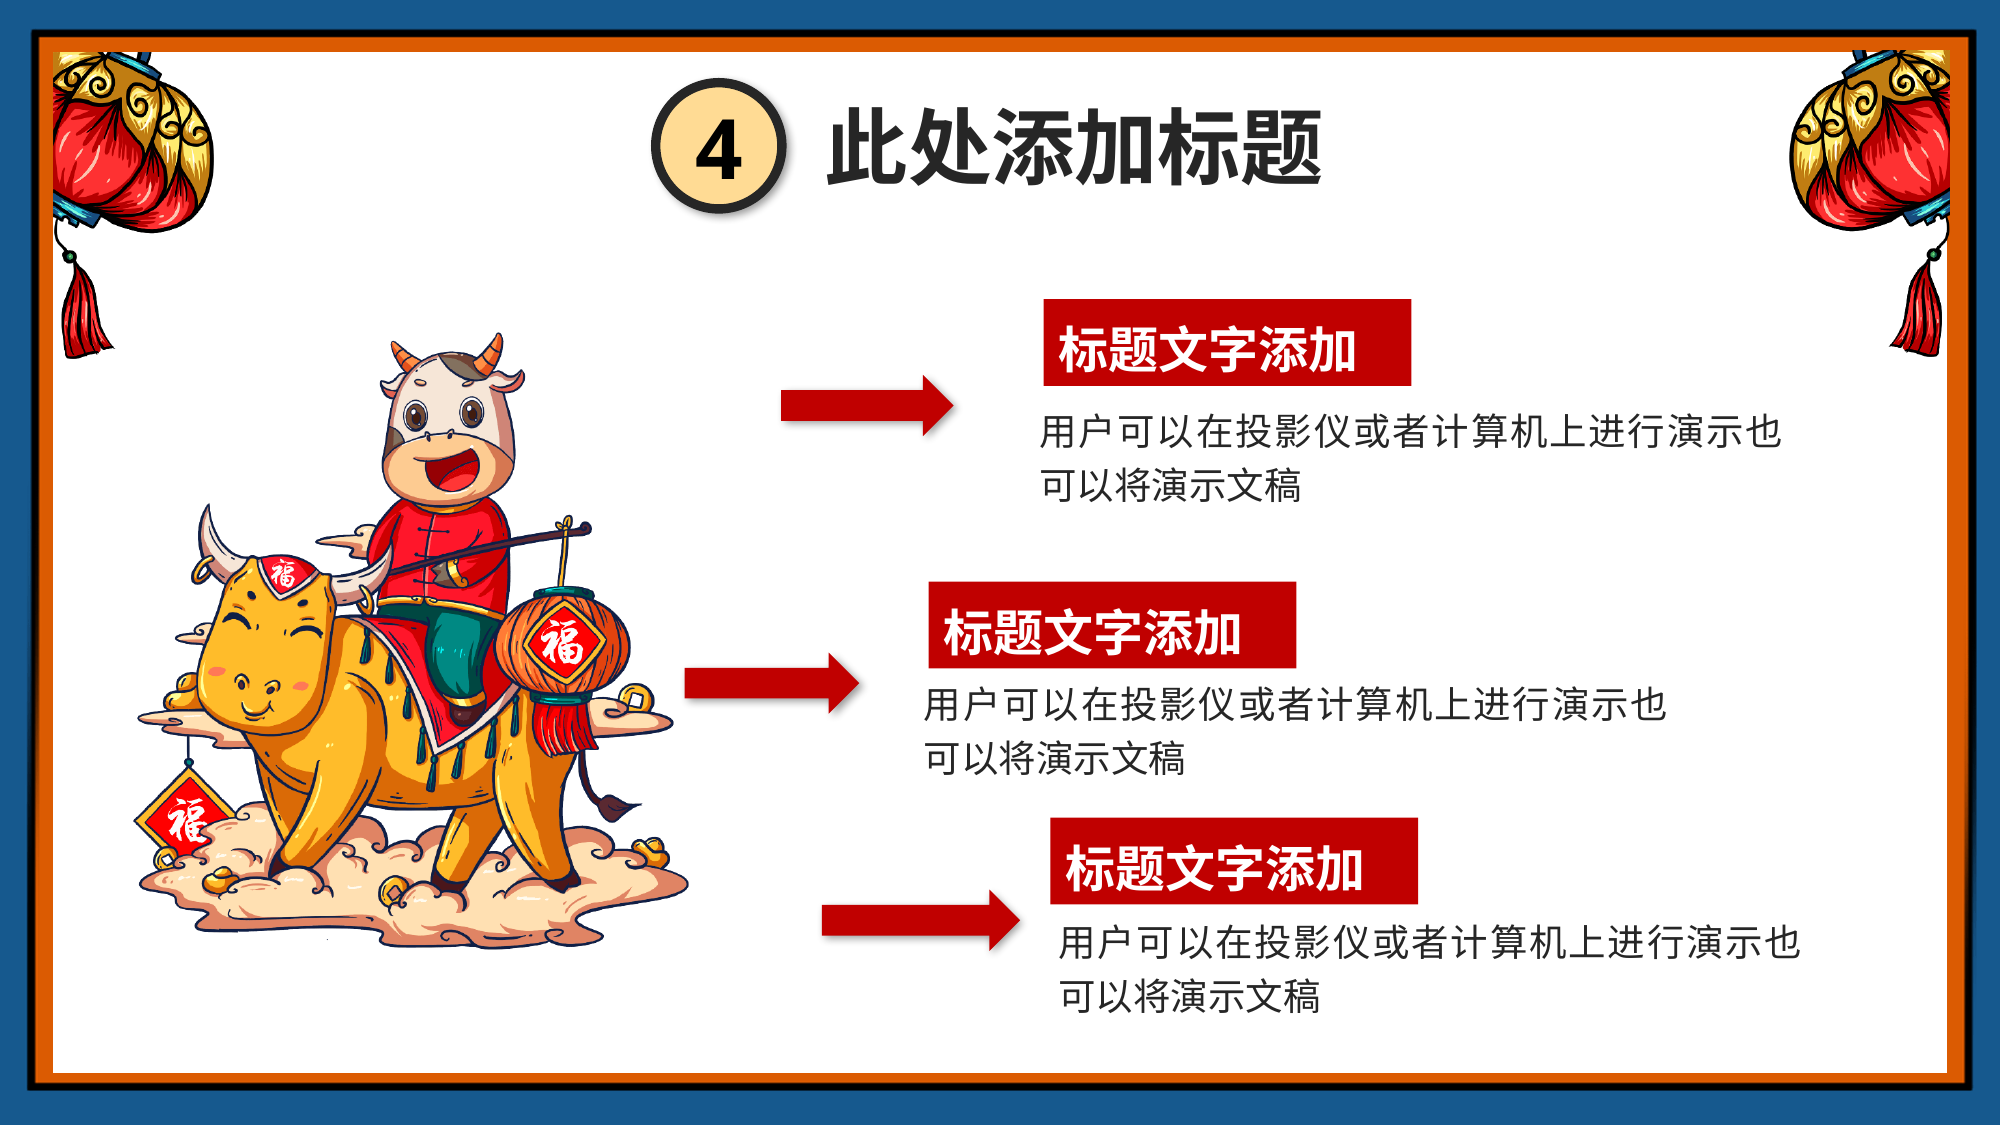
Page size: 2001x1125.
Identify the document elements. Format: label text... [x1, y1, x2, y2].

text_box [820, 887, 1022, 954]
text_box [1043, 817, 1818, 1023]
text_box [738, 650, 861, 717]
text_box 4 [654, 81, 783, 210]
text_box [780, 372, 956, 439]
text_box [909, 581, 1684, 785]
picture [0, 0, 2000, 1125]
text_box 此处添加标题 [809, 87, 1340, 203]
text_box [1024, 299, 1799, 512]
